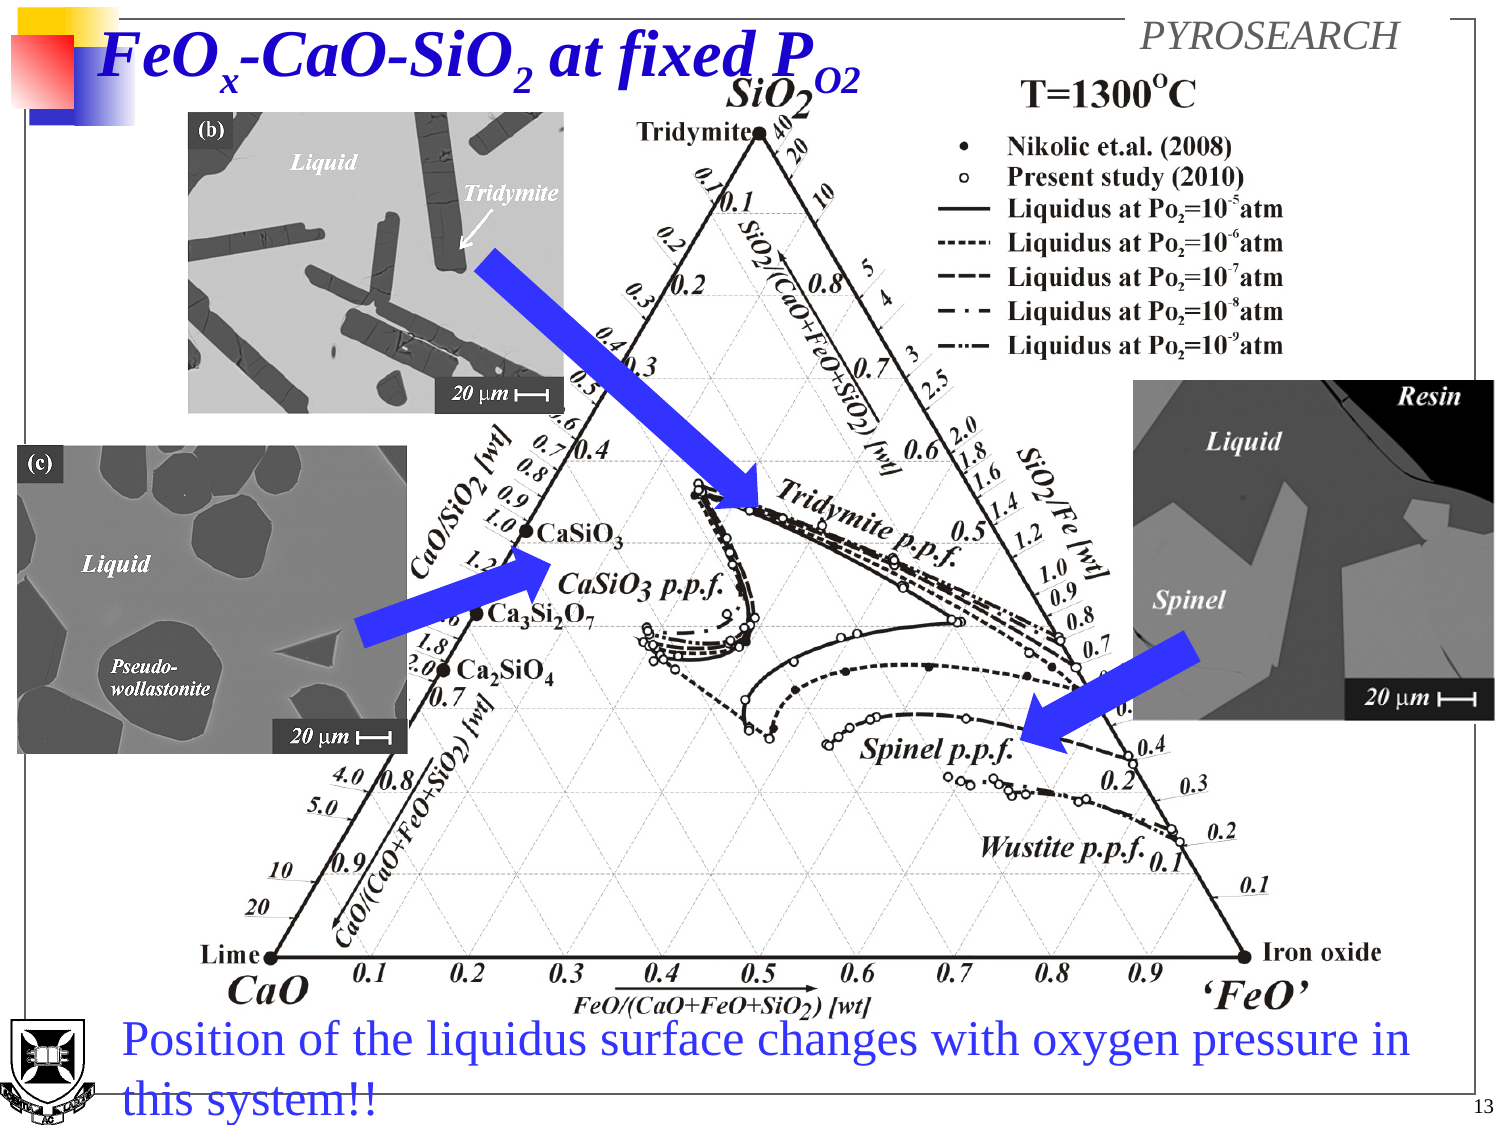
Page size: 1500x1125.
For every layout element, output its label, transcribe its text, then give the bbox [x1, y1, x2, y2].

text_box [17, 61, 1497, 1040]
slide_number 13 [1181, 1046, 1495, 1118]
slide_number Position of the liquidus surface changes with oxygen pressure in this system!! [106, 1050, 1454, 1125]
subtitle FeOx-CaO-SiO2 at fixed PO2 [97, 9, 897, 60]
